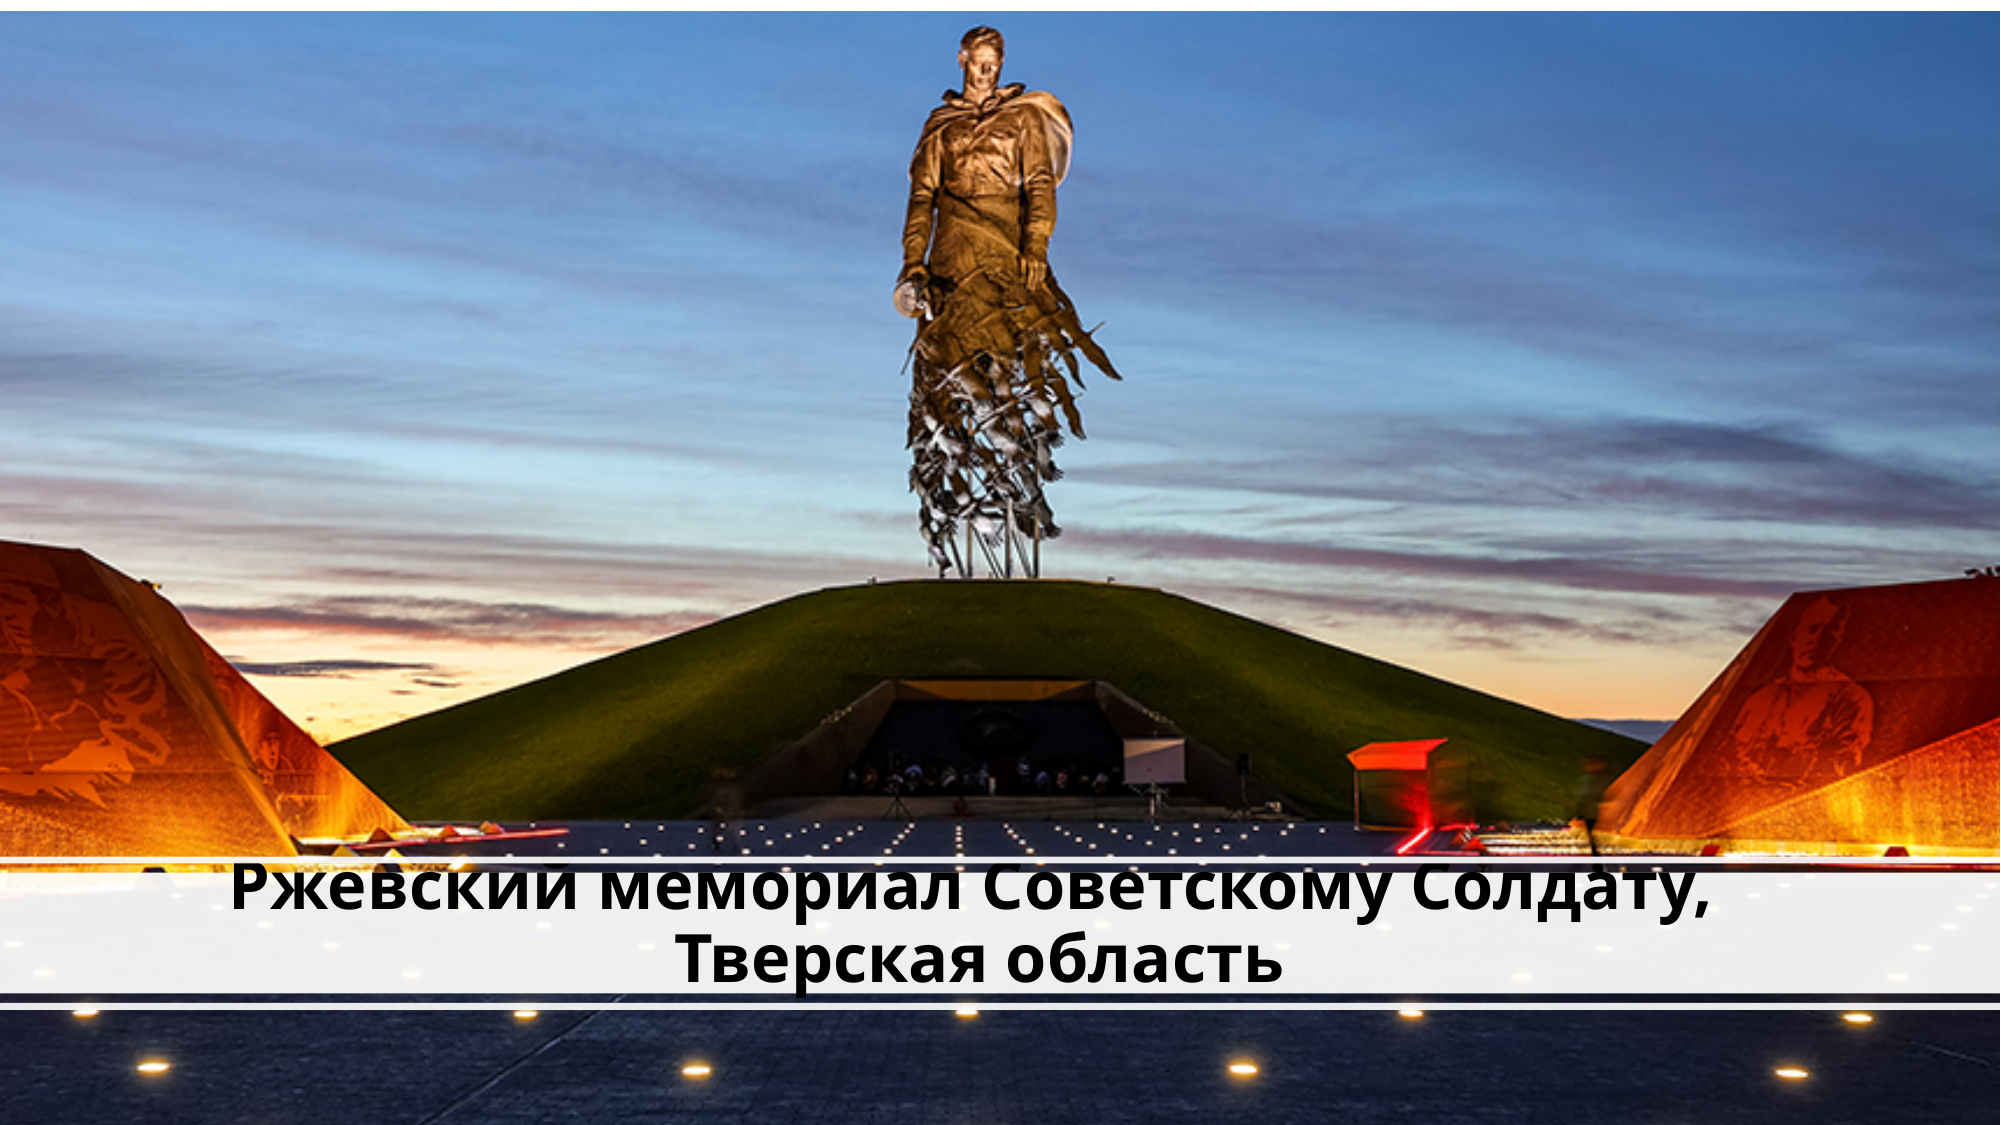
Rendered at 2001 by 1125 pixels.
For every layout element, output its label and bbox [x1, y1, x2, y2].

list [0, 1007, 2000, 1125]
list [0, 11, 2000, 859]
list [0, 860, 2000, 1006]
